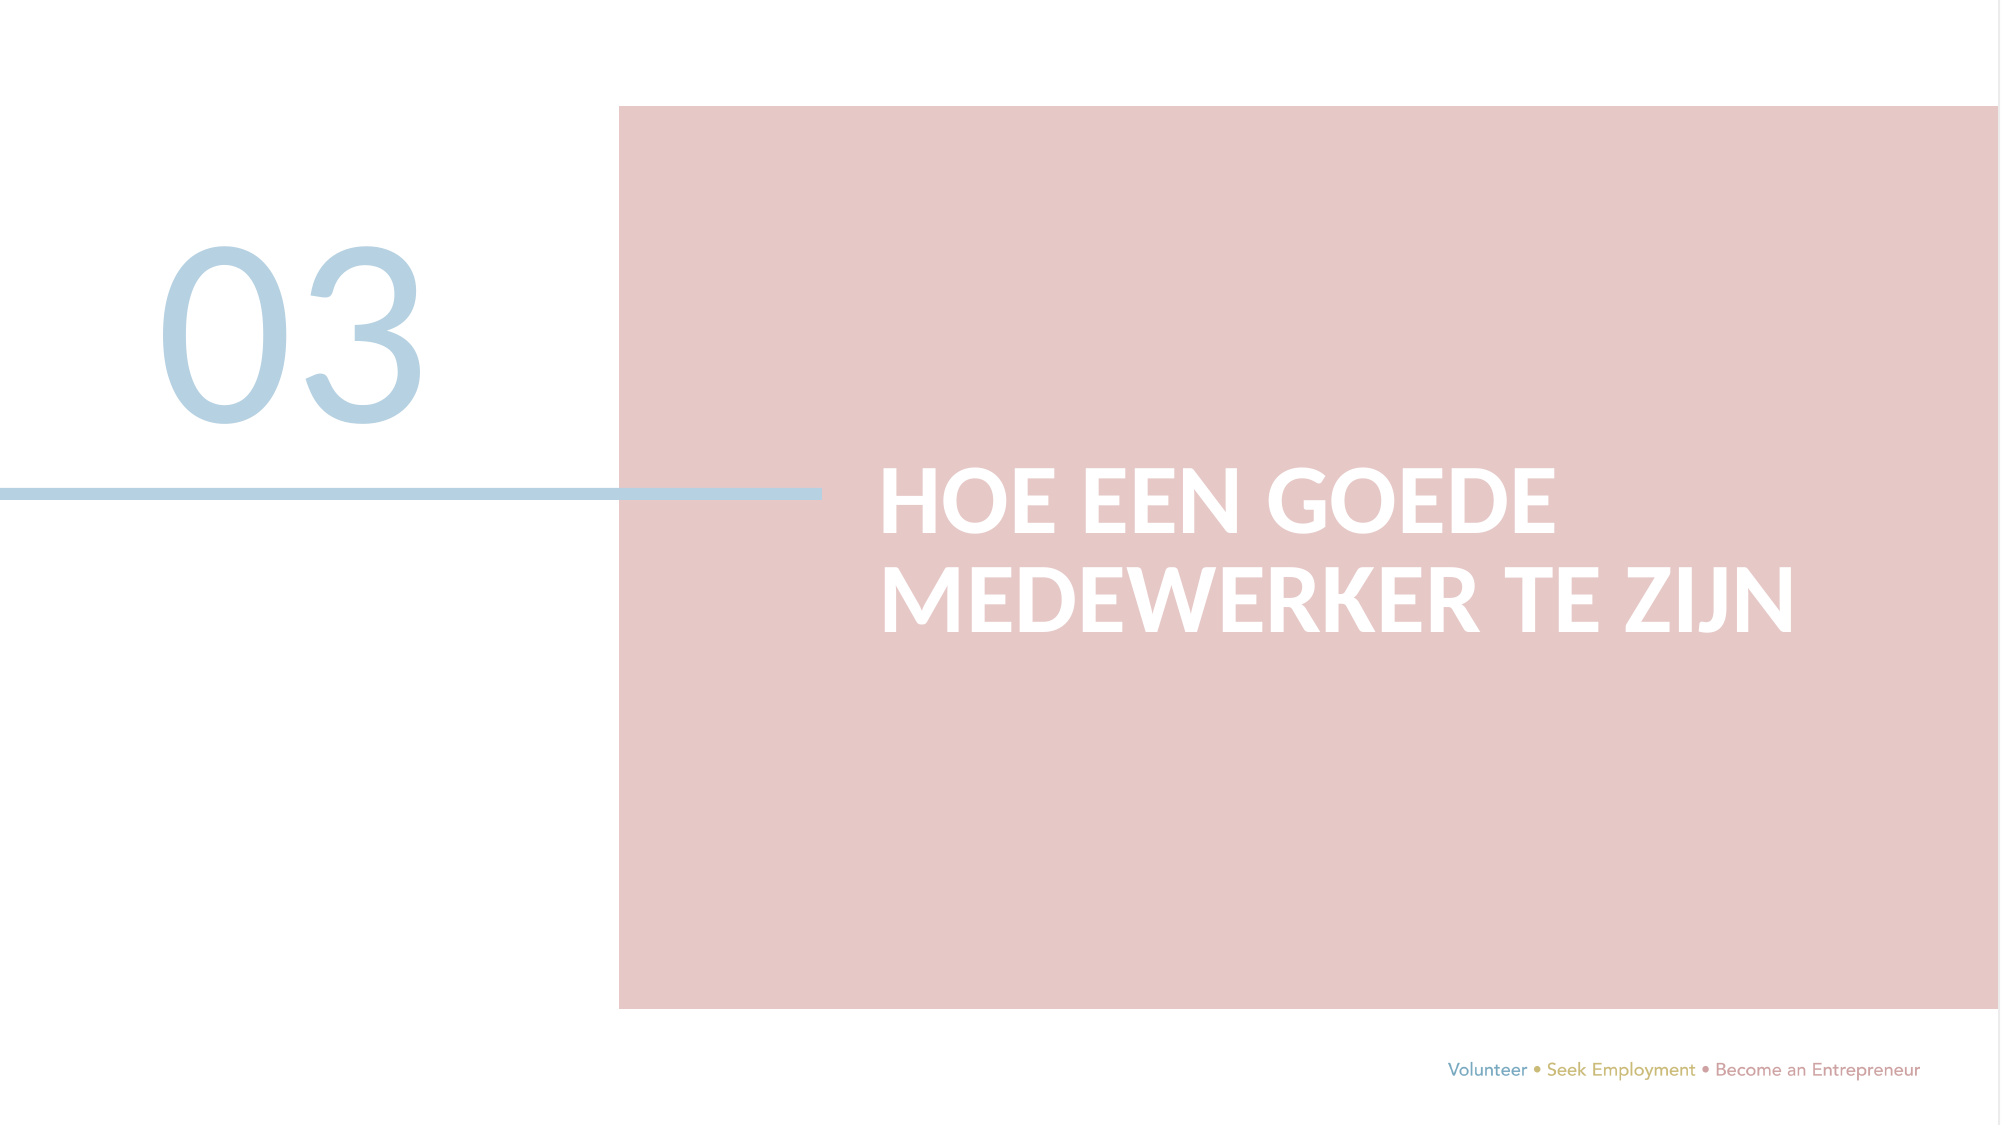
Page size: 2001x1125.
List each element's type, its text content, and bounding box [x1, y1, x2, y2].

list HOE EEN GOEDE MEDEWERKER TE ZIJN [864, 446, 1928, 816]
list 03 [141, 180, 481, 277]
picture [1418, 1046, 1971, 1103]
